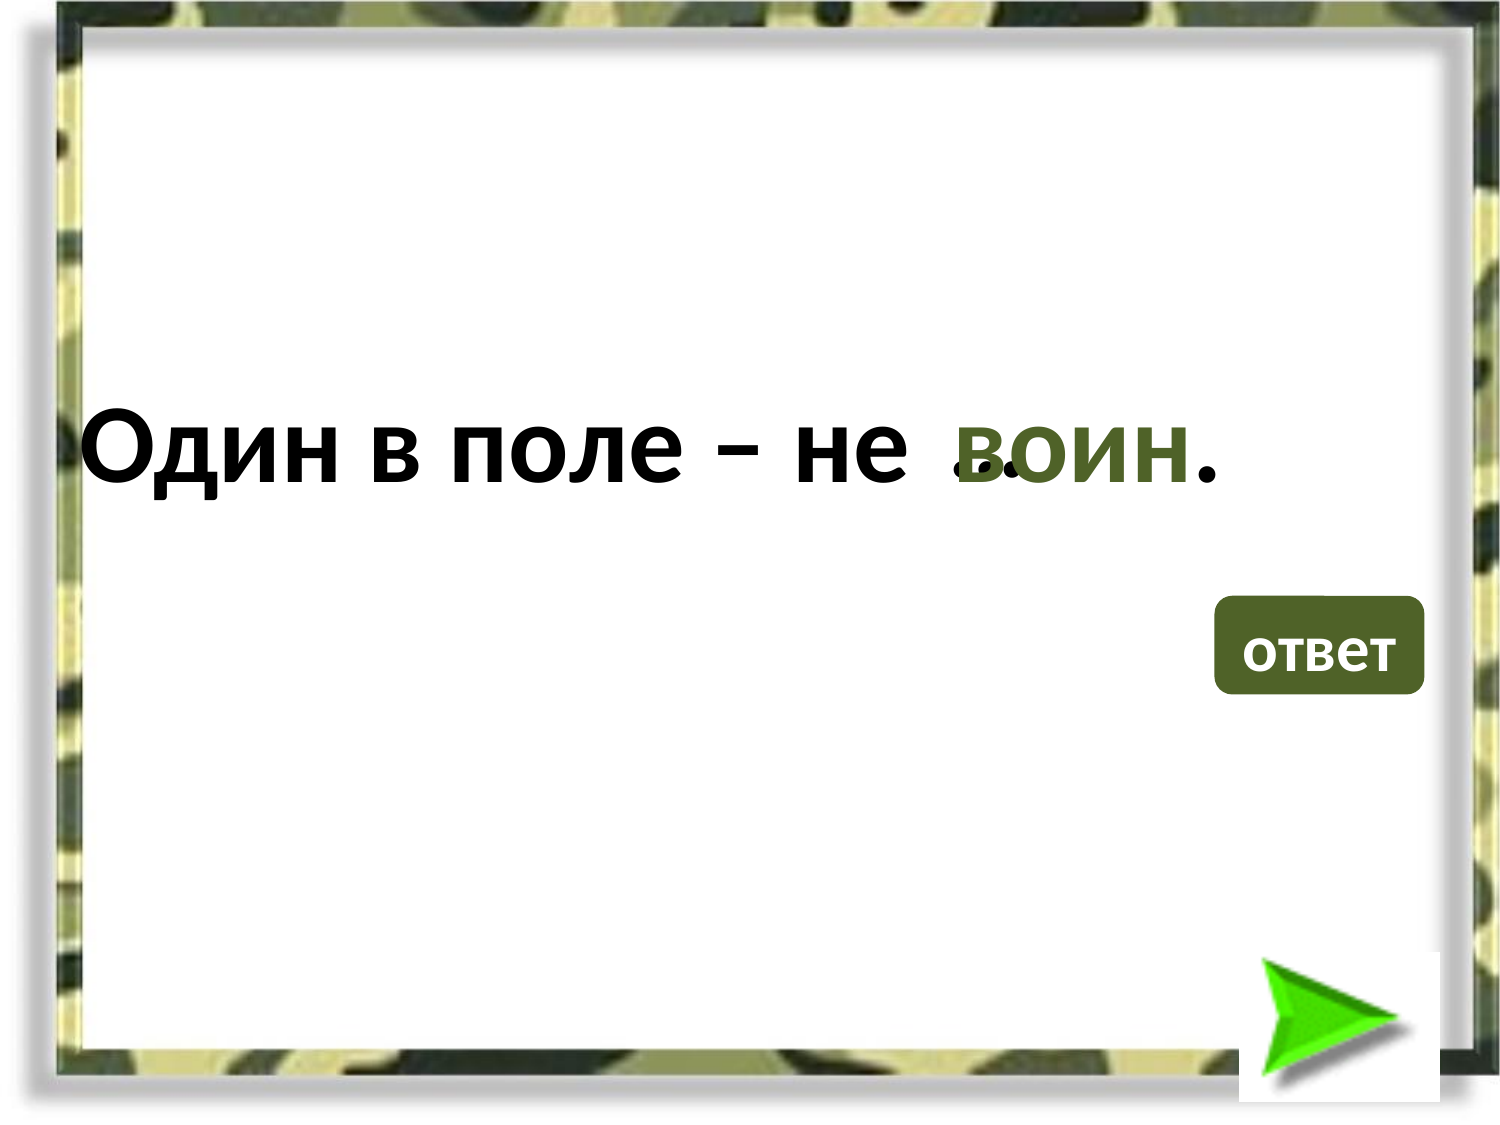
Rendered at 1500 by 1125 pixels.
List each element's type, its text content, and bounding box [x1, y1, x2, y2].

picture [0, 0, 1500, 1125]
text_box Один в поле – не [64, 362, 1483, 783]
text_box воин. [937, 362, 1238, 513]
text_box … [933, 357, 1043, 508]
text_box ответ [1214, 595, 1425, 695]
